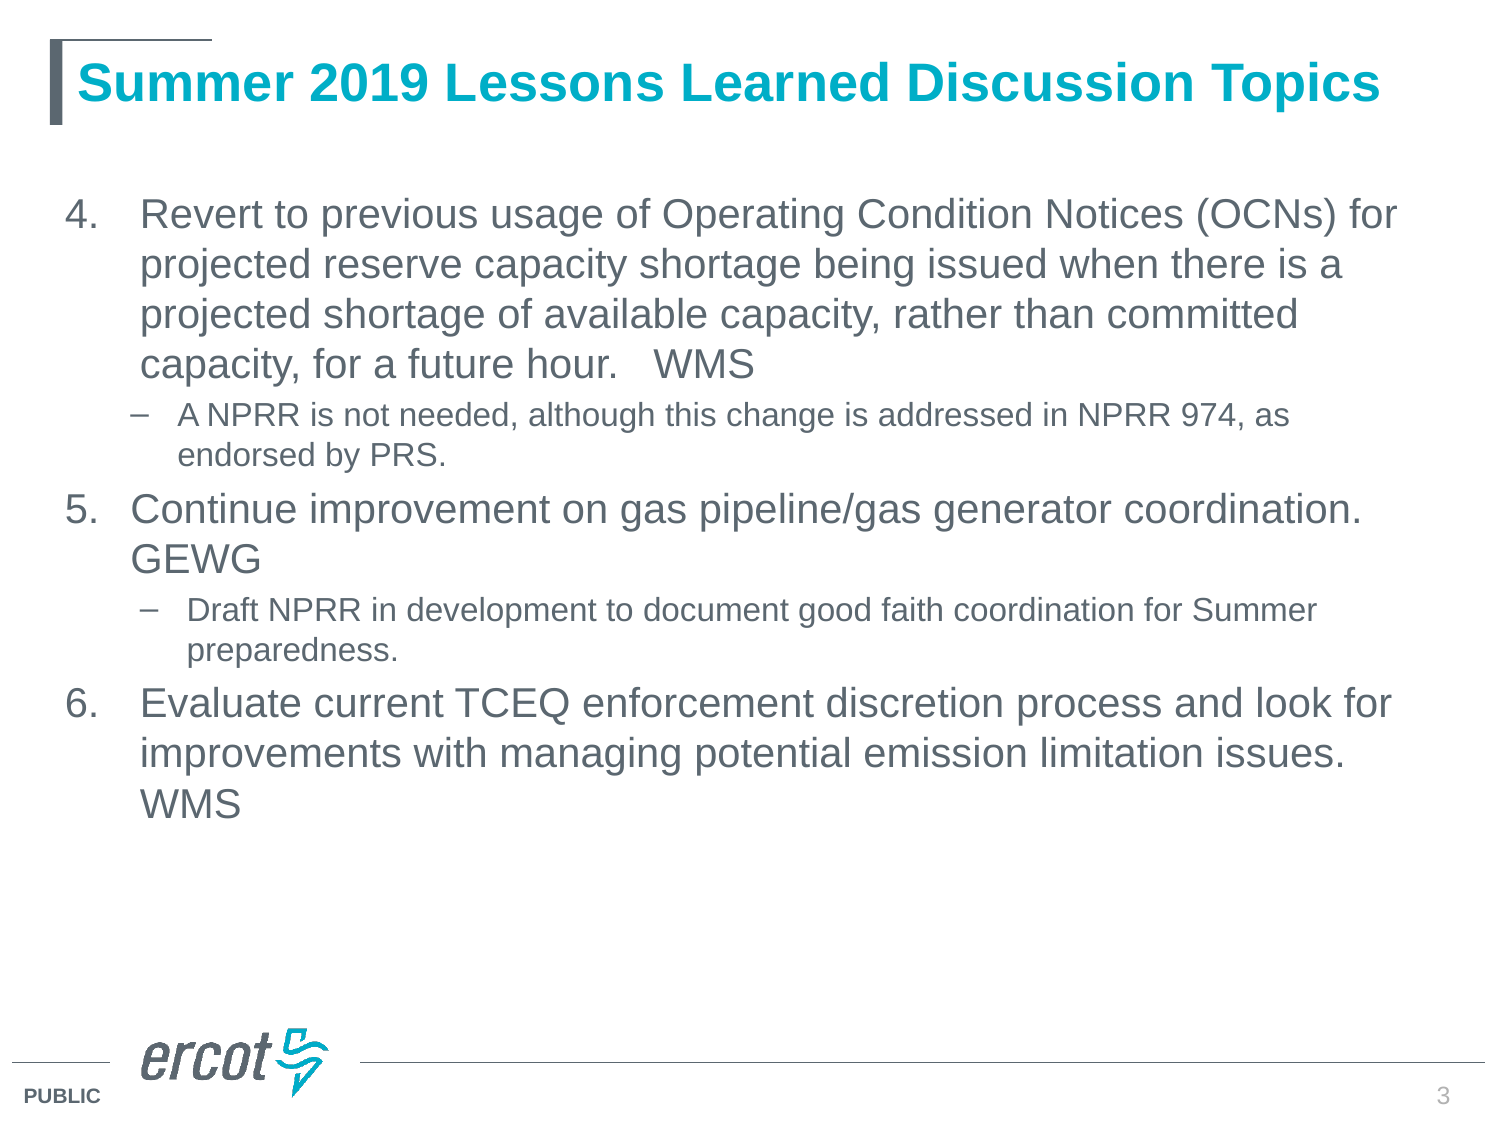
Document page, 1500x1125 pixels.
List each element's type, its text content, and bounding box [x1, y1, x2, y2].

slide_number 3 [1400, 1076, 1488, 1113]
list Revert to previous usage of Operating Condition Notices (OCNs) for projected reserve capacity shortage being issued when there is a projected shortage of available capacity, rather than committed capacity, for a future hour. WMS A NPRR is not needed, although this change is addressed in NPRR 974, as endorsed by PRS. Continue improvement on gas pipeline/gas generator coordination. GEWG Draft NPRR in development to document good faith coordination for Summer preparedness. Evaluate current TCEQ enforcement discretion process and look for improvements with managing potential emission limitation issues. WMS [50, 162, 1450, 992]
title Summer 2019 Lessons Learned Discussion Topics [62, 39, 1450, 125]
picture [137, 1024, 332, 1100]
